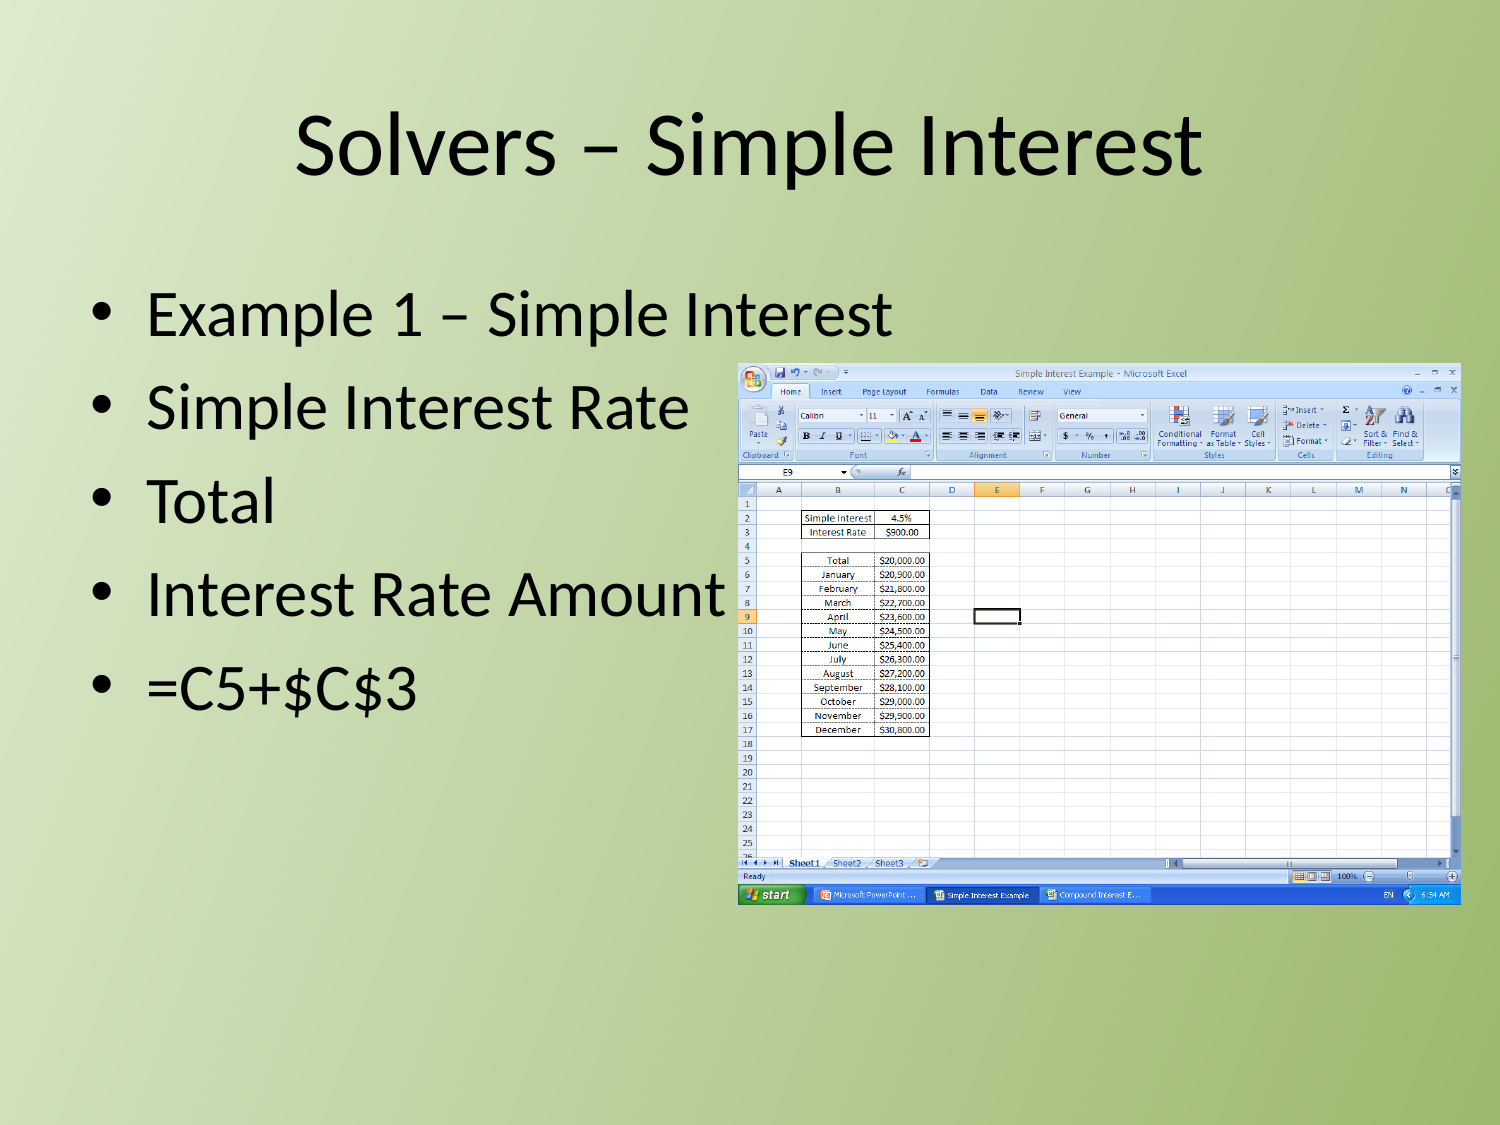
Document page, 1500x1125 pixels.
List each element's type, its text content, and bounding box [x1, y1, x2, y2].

title Solvers – Simple Interest [75, 45, 1425, 233]
picture [737, 362, 1461, 905]
list Example 1 – Simple Interest Simple Interest Rate Total Interest Rate Amount =C5+$C$3 [75, 262, 1425, 1005]
